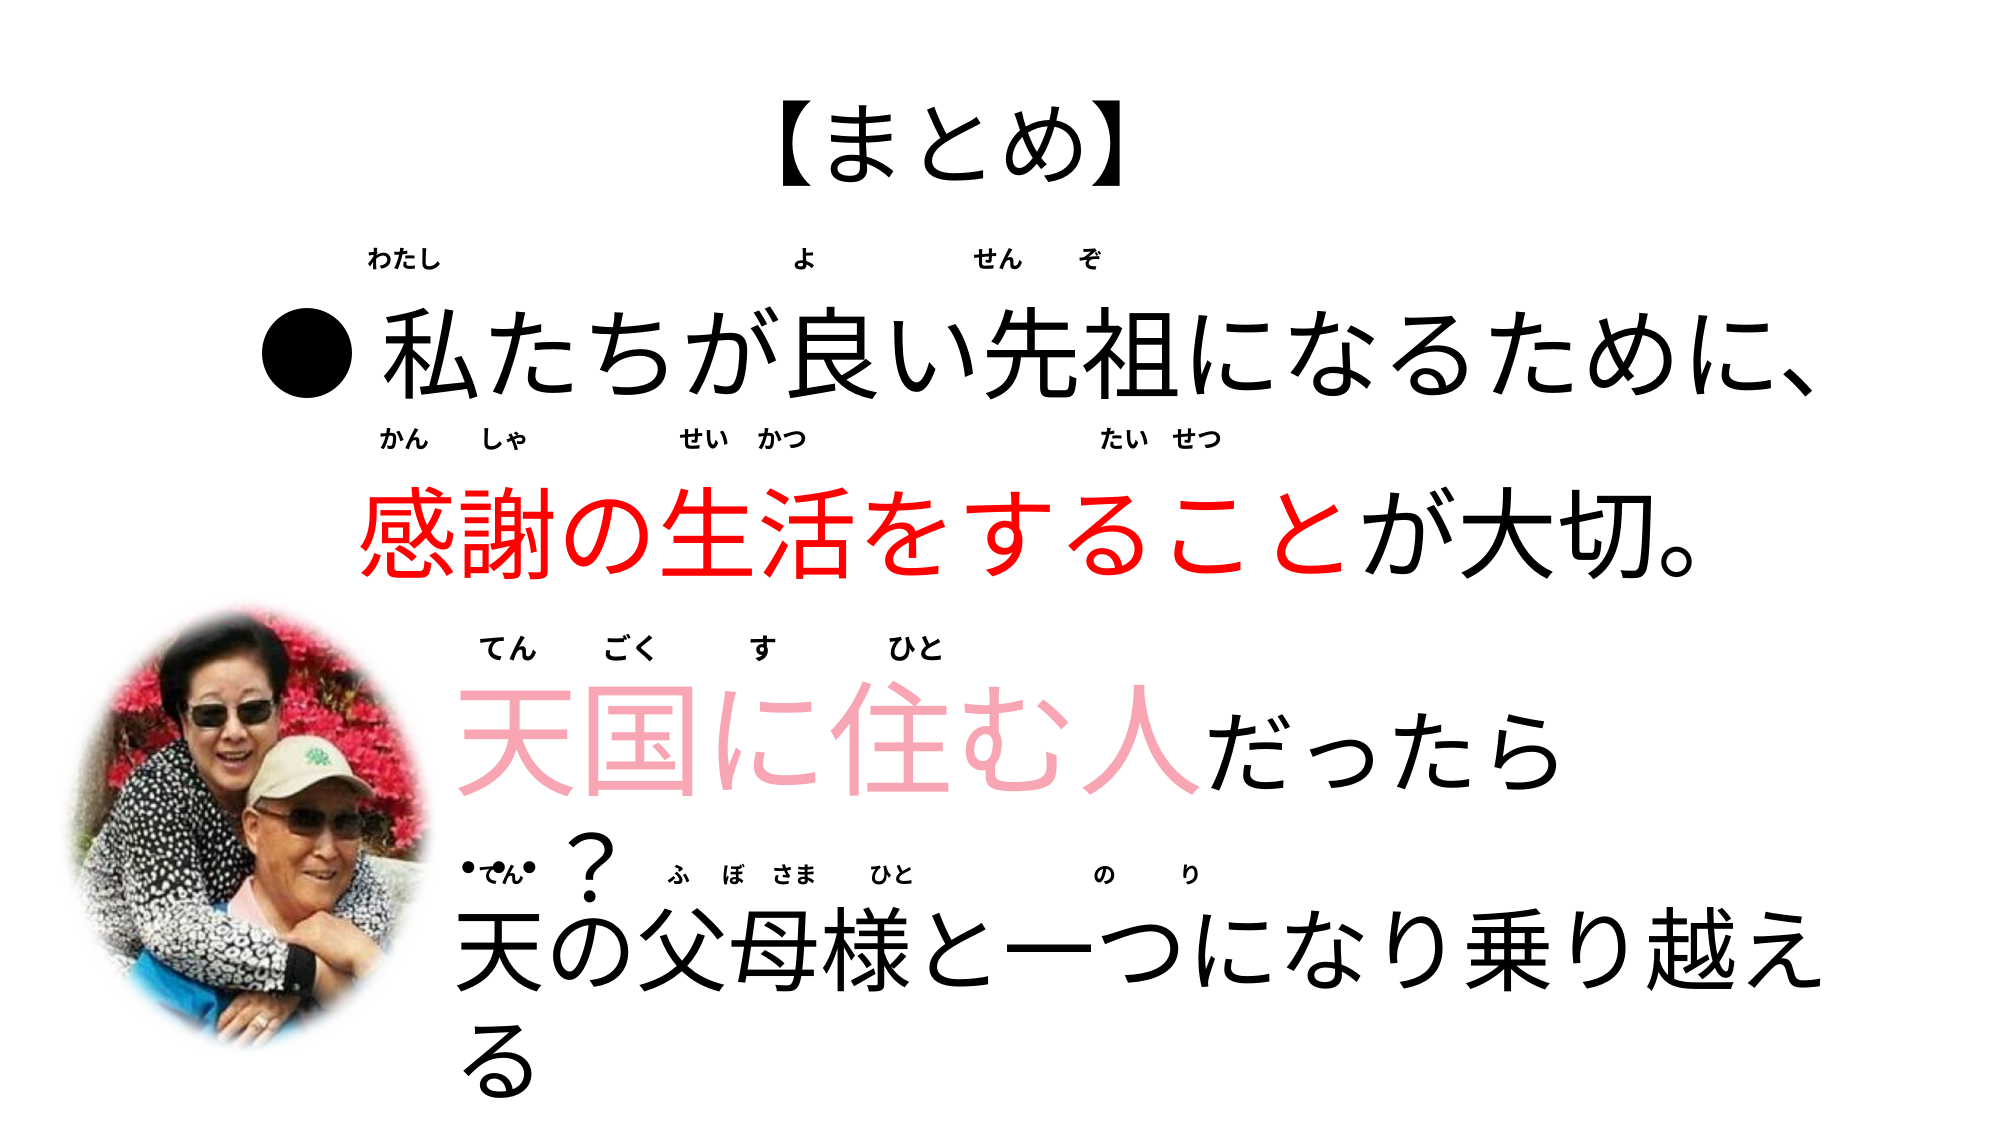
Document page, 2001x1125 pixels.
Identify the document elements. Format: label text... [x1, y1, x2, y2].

text_box 天国に住む人だったら…？ [439, 653, 1701, 885]
text_box 【まとめ】 [707, 92, 1234, 192]
text_box ●私たちが良い先祖になるために、 感謝の生活をすることが大切。 [243, 224, 1848, 599]
picture [57, 595, 439, 1057]
text_box てん ふ ぼ さま ひと の り [464, 853, 1654, 896]
text_box かん しゃ せい かつ たい せつ [364, 416, 1683, 462]
text_box 天の父母様と一つになり乗り越える [438, 885, 1873, 1121]
text_box わたし よ せん ぞ [353, 235, 1401, 281]
text_box てん ごく す ひと [464, 622, 1195, 673]
